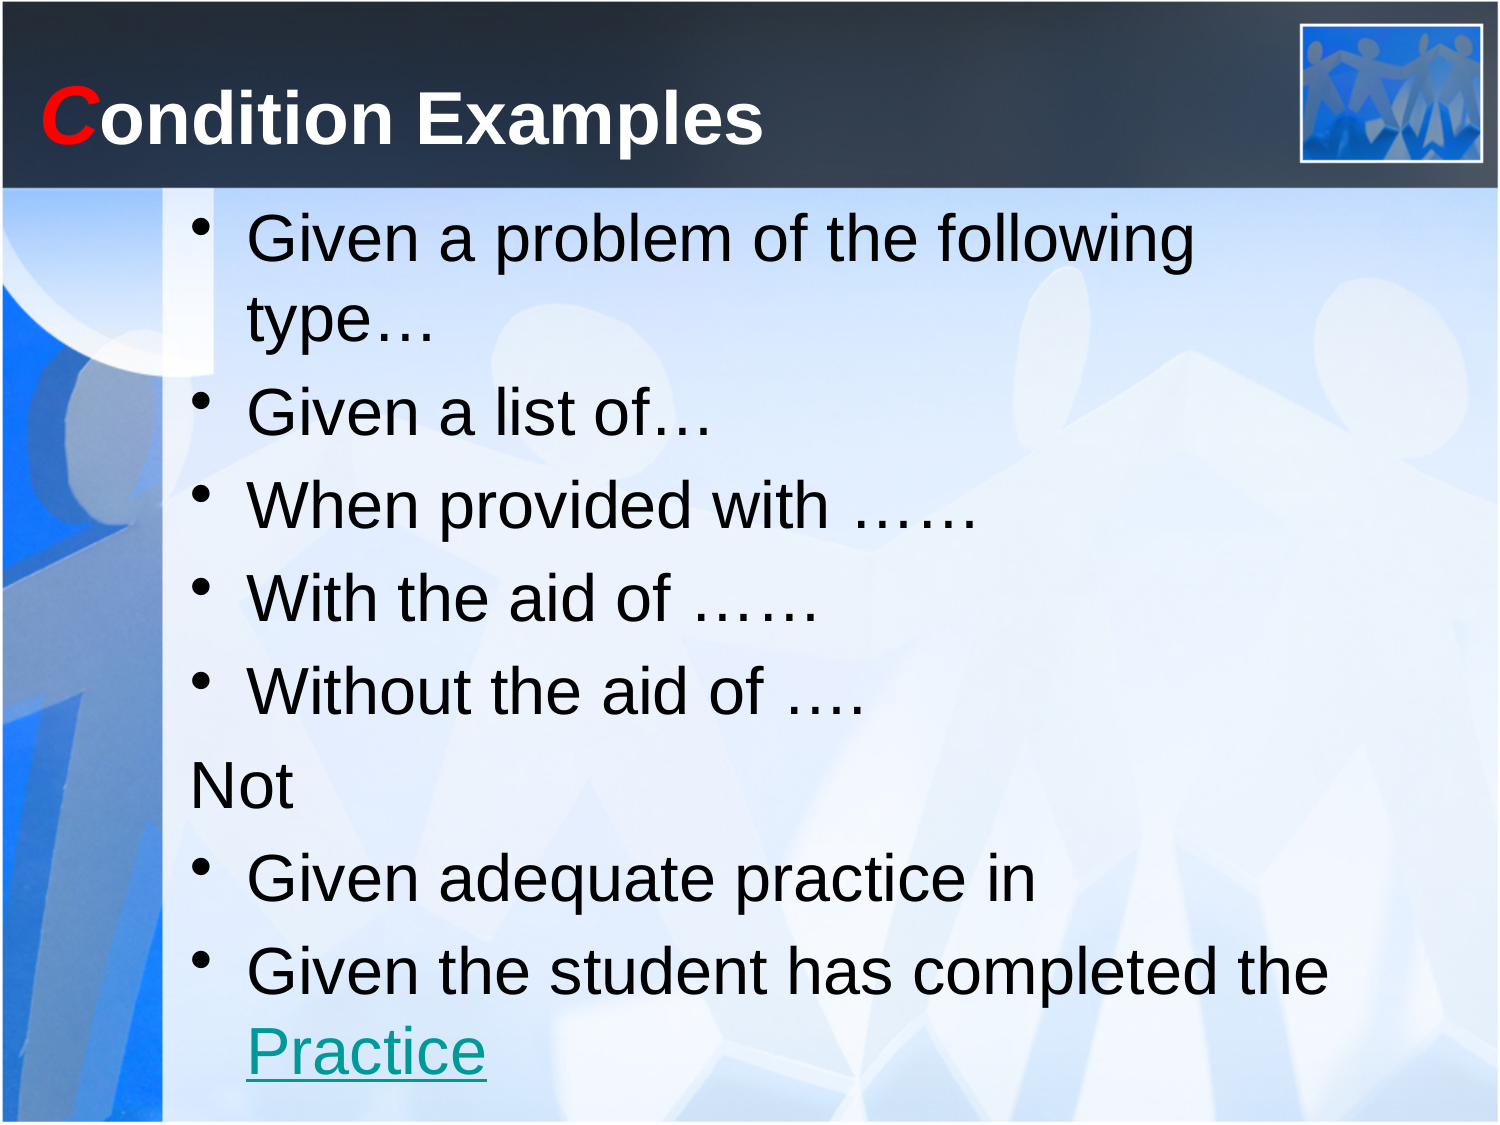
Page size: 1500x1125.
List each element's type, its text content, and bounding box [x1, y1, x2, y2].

picture [0, 0, 1500, 1125]
list Given a problem of the following type… Given a list of… When provided with …… With the aid of …… Without the aid of …. Not Given adequate practice in Given the student has completed the Practice [174, 187, 1388, 1100]
title Condition Examples [24, 37, 1475, 175]
